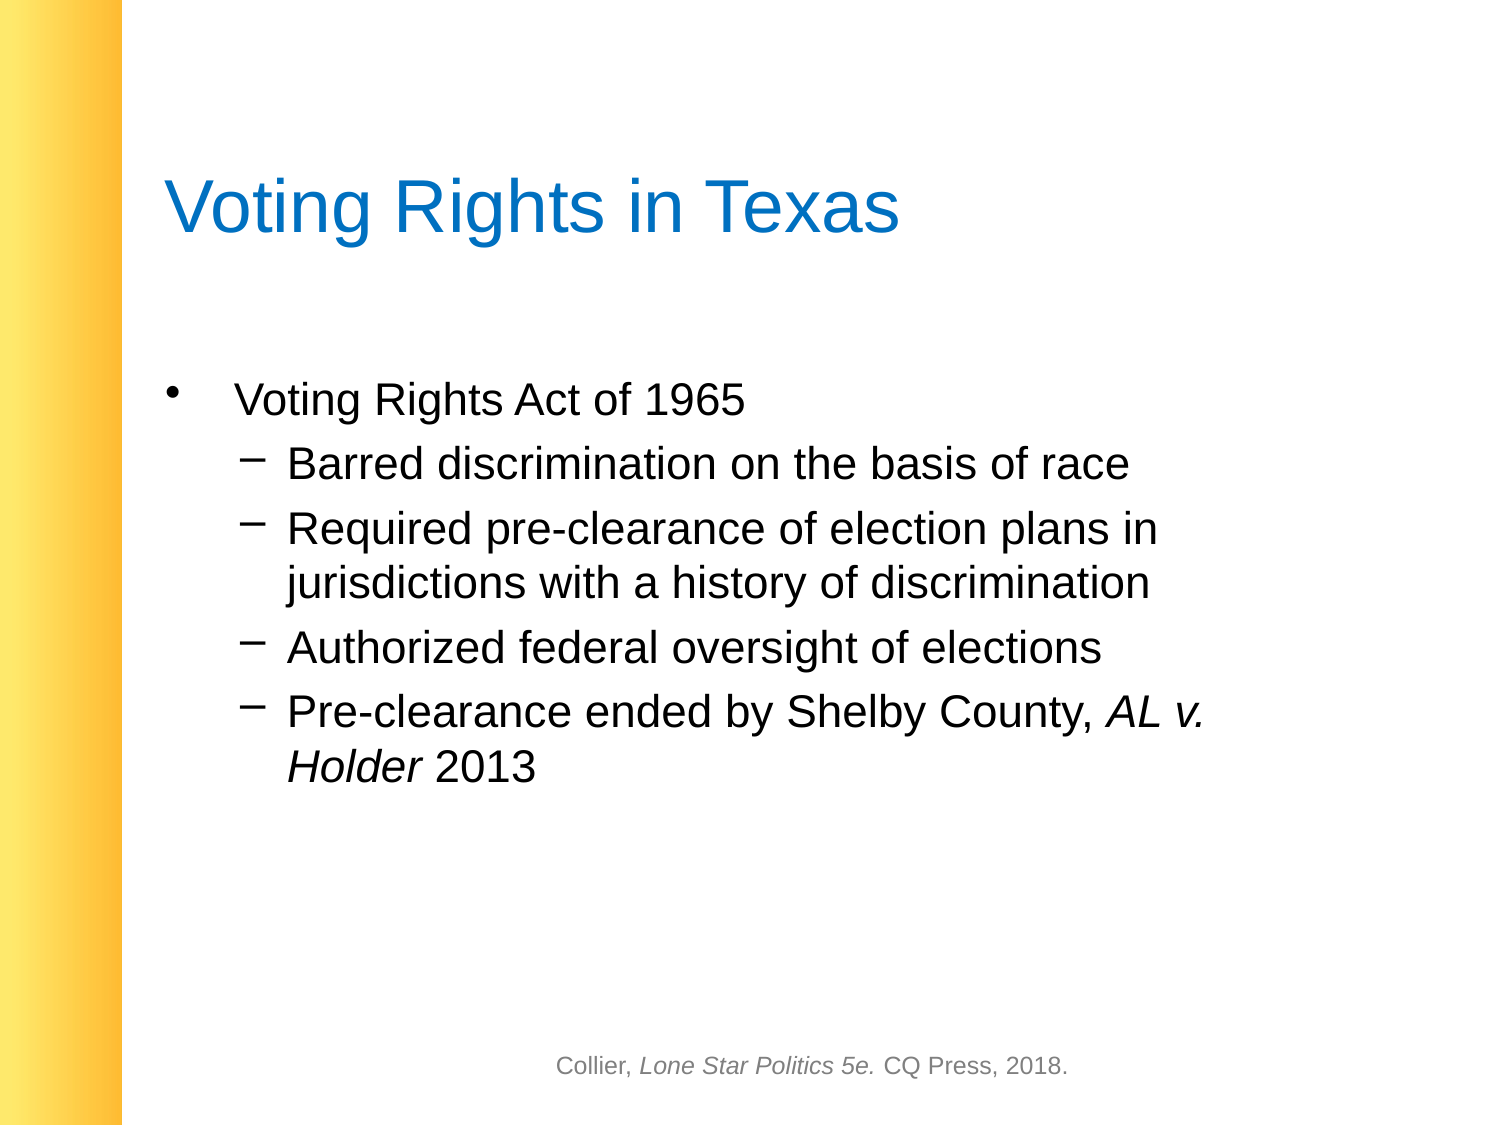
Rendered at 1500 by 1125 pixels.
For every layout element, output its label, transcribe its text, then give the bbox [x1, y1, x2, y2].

title Voting Rights in Texas [150, 149, 1463, 338]
picture [0, 0, 1500, 1125]
list Voting Rights Act of 1965 Barred discrimination on the basis of race Required pre-clearance of election plans in jurisdictions with a history of discrimination Authorized federal oversight of elections Pre-clearance ended by Shelby County, AL v. Holder 2013 [150, 362, 1338, 963]
text_box Collier, Lone Star Politics 5e. CQ Press, 2018. [525, 1042, 1100, 1087]
